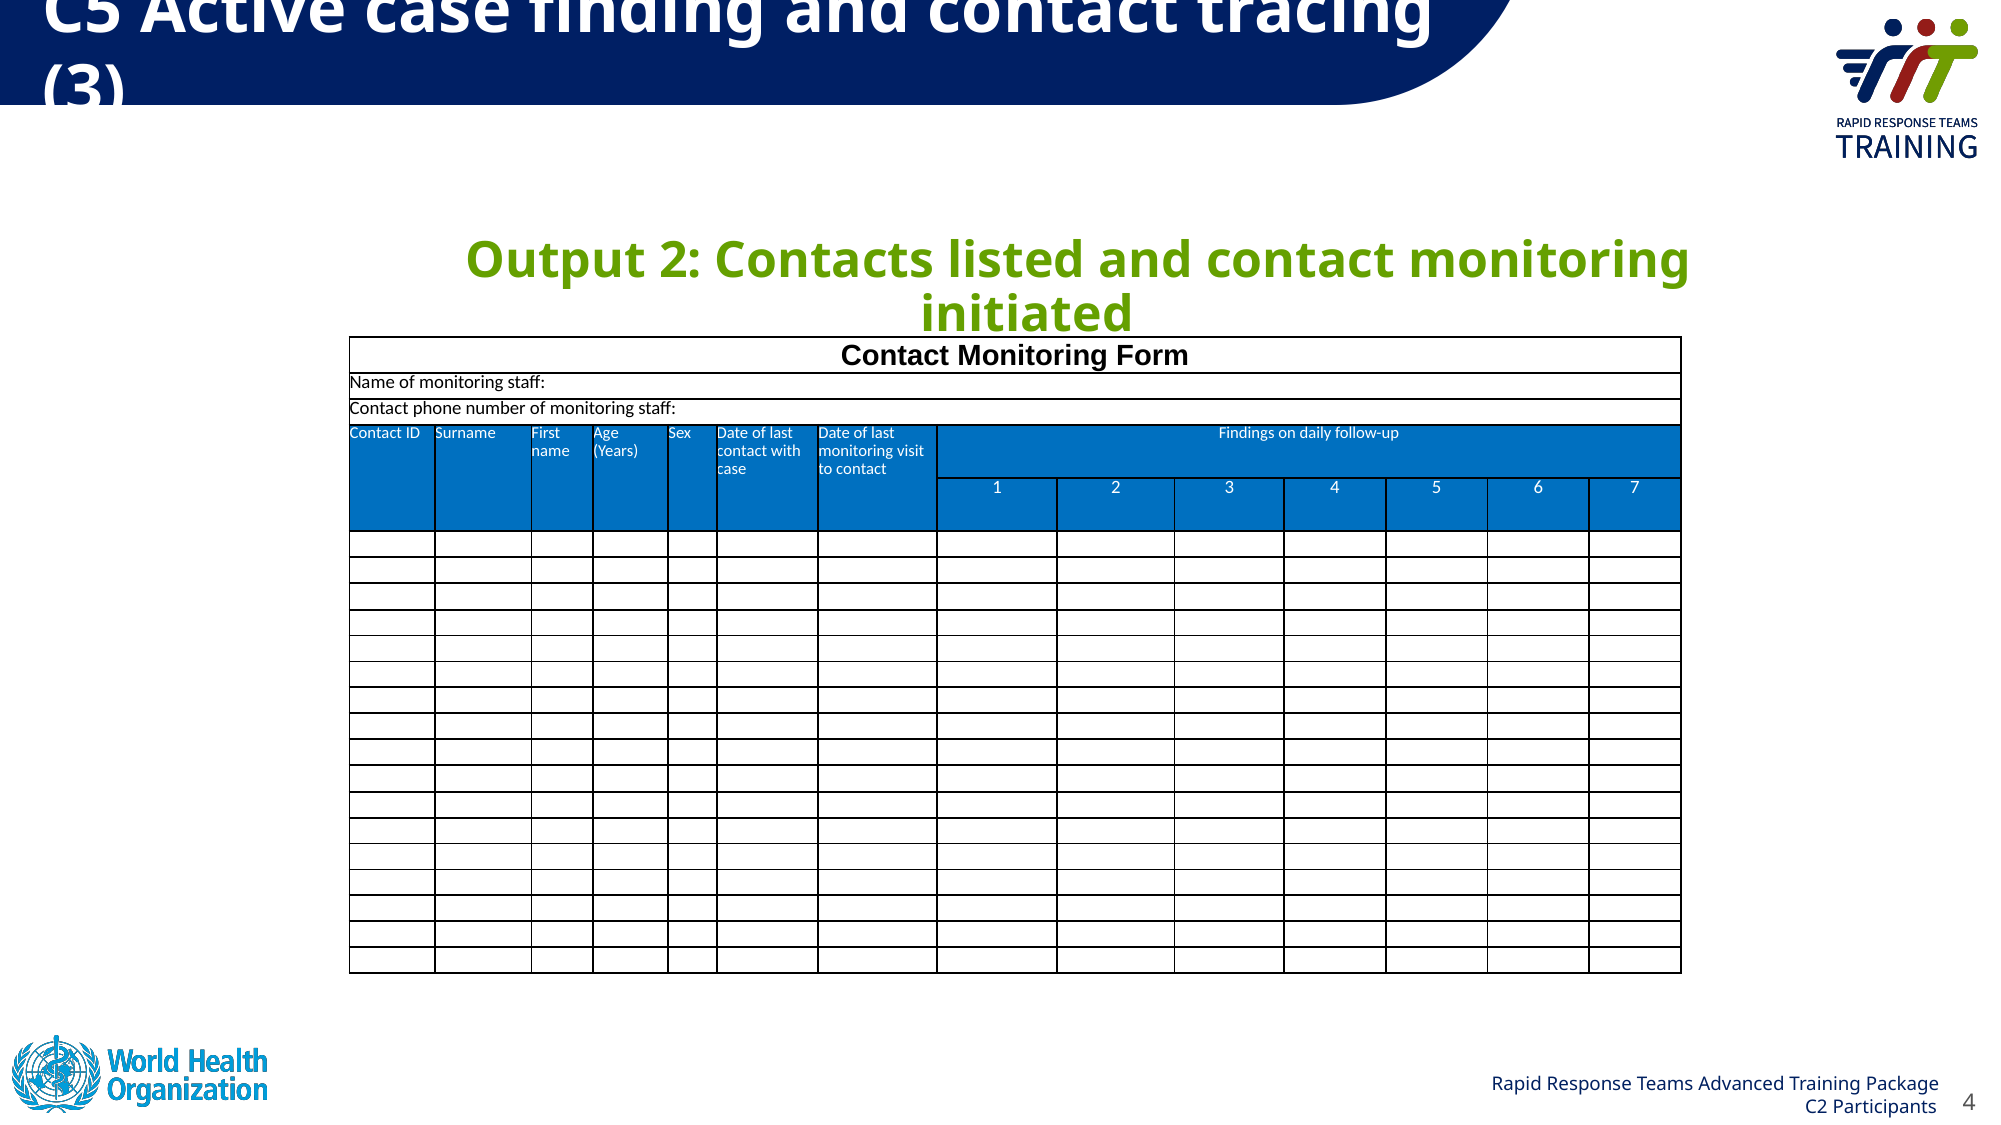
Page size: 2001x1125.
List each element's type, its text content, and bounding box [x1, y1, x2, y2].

title C5 Active case finding and contact tracing (3) [34, 0, 1487, 99]
list Output 2: Contacts listed and contact monitoring initiated [300, 226, 1754, 992]
picture [12, 1035, 54, 1068]
picture [40, 1062, 47, 1070]
picture [34, 1054, 43, 1078]
picture [46, 1056, 54, 1062]
picture [30, 1083, 37, 1091]
picture [24, 1054, 36, 1087]
picture [0, 0, 1533, 105]
picture [71, 1053, 90, 1091]
picture [12, 1083, 48, 1113]
picture [50, 1108, 62, 1113]
picture [36, 1088, 78, 1105]
picture [59, 1035, 267, 1113]
picture [1835, 19, 1978, 167]
picture [22, 1062, 26, 1077]
